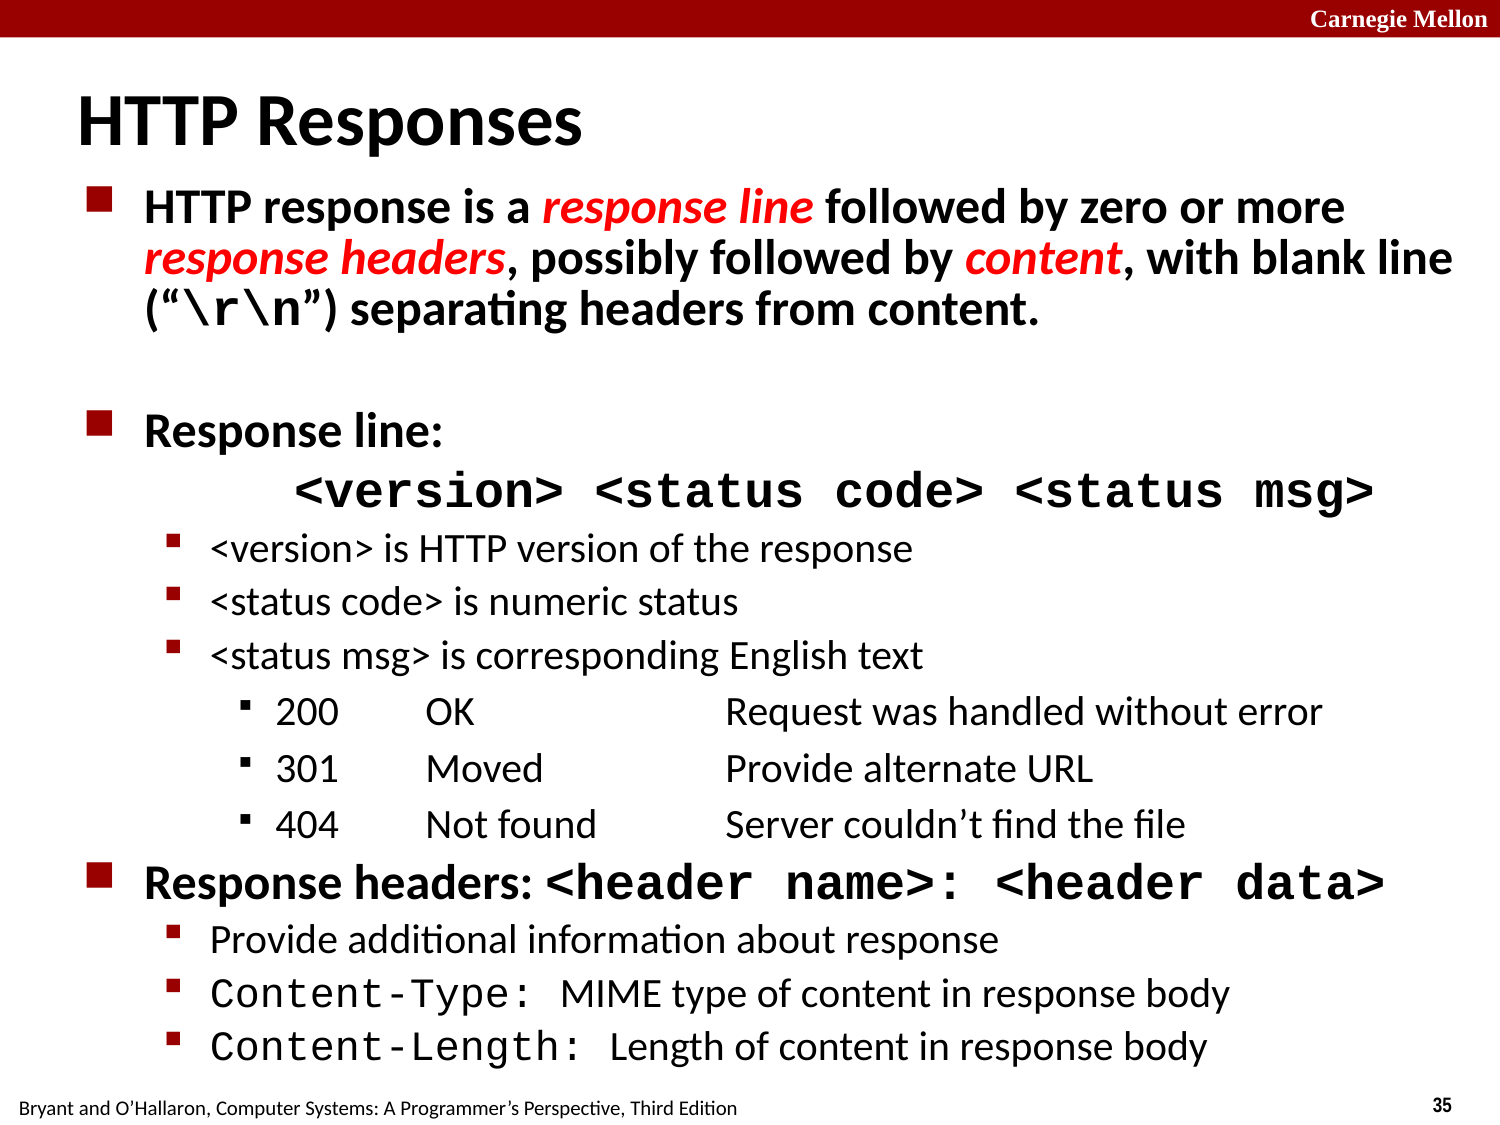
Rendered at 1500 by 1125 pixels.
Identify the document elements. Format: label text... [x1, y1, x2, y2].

title HTTP Responses [62, 68, 1073, 163]
list HTTP response is a response line followed by zero or more response headers, possibly followed by content, with blank line (“\r\n”) separating headers from content. Response line: <version> <status code> <status msg> <version> is HTTP version of the response <status code> is numeric status <status msg> is corresponding English text 200 OK Request was handled without error 301 Moved Provide alternate URL 404 Not found Server couldn’t find the file Response headers: <header name>: <header data> Provide additional information about response Content-Type: MIME type of content in response body Content-Length: Length of content in response body [72, 174, 1500, 1089]
